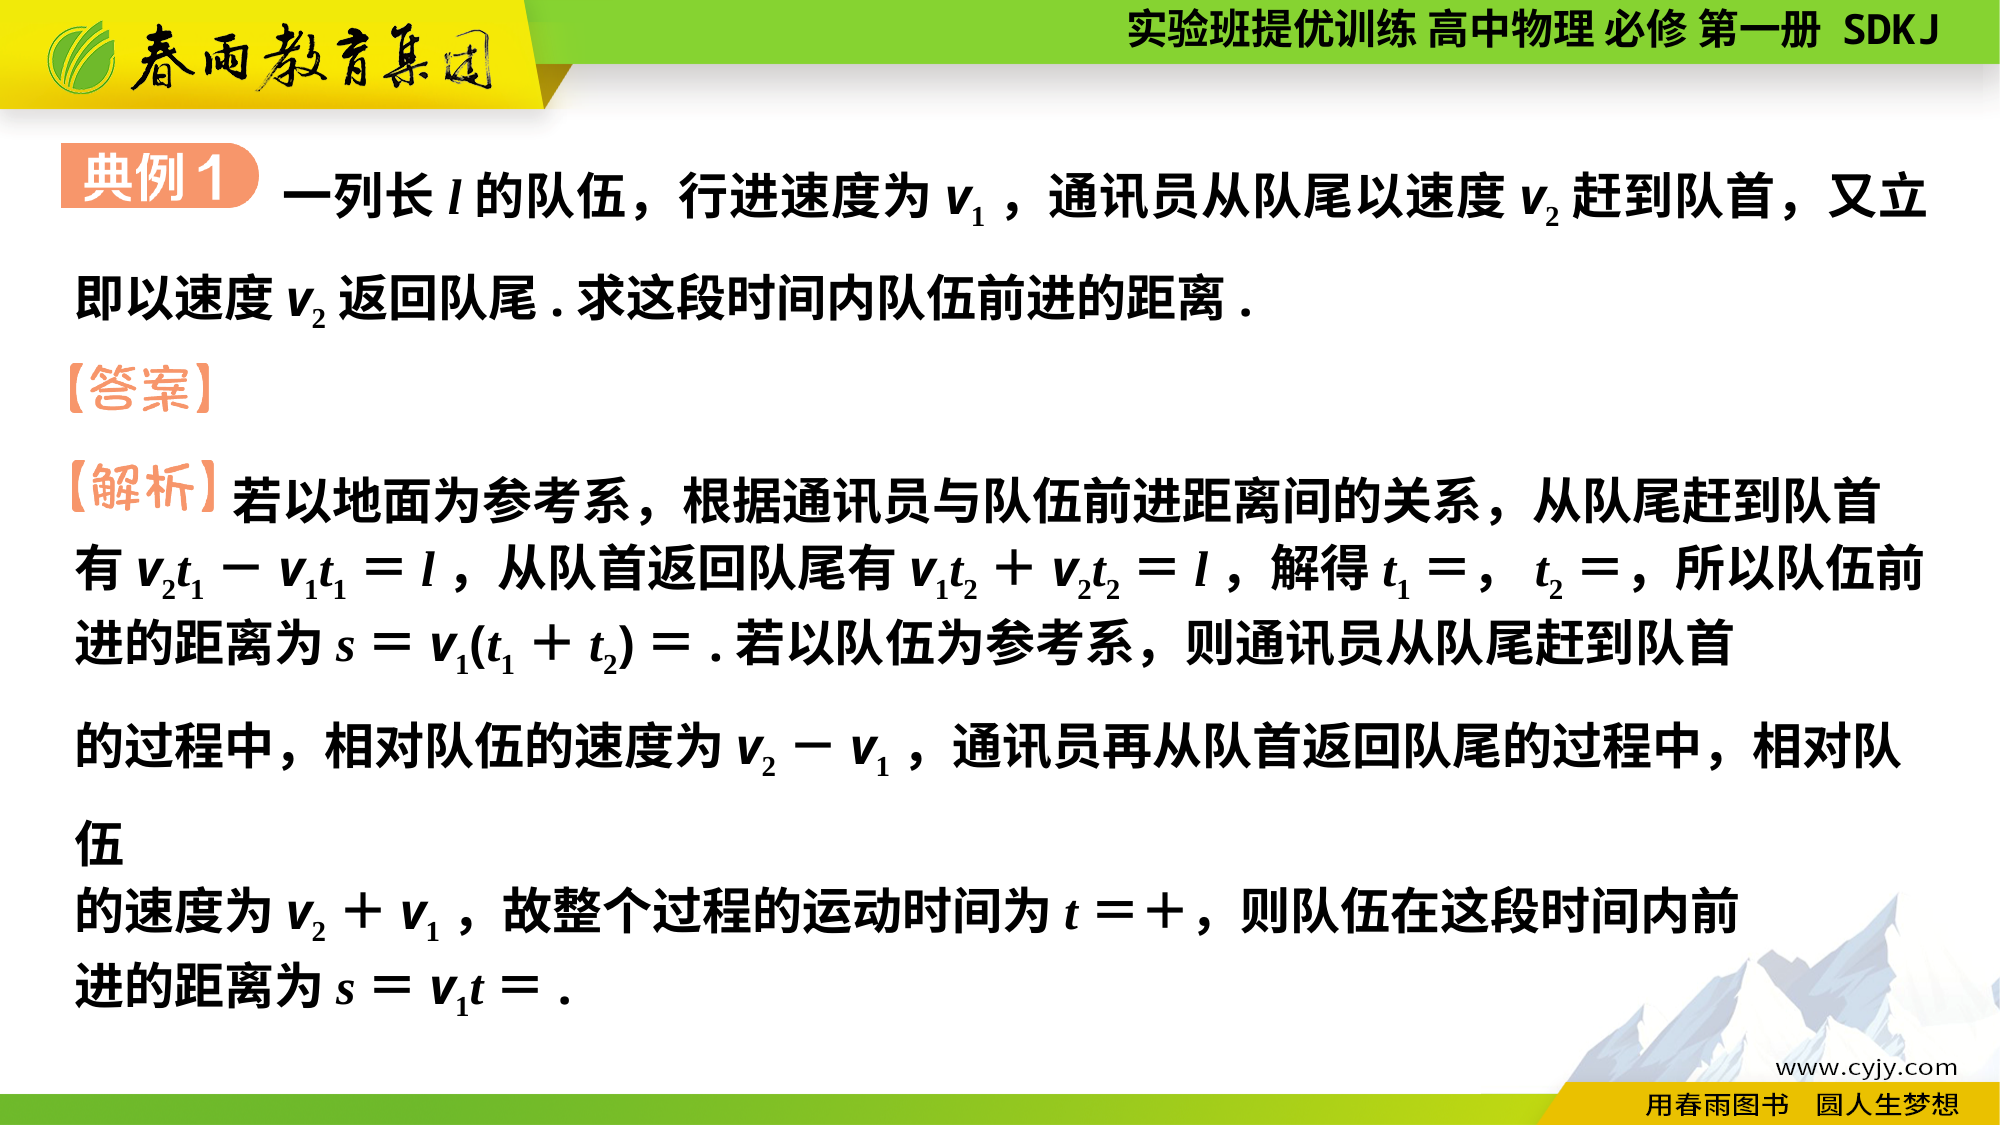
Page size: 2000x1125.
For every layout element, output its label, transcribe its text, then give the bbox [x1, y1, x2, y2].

list 一列长l的队伍，行进速度为v1，通讯员从队尾以速度v2赶到队首，又立即以速度v2返回队尾.求这段时间内队伍前进的距离. [59, 122, 1944, 308]
picture [0, 0, 2000, 1125]
